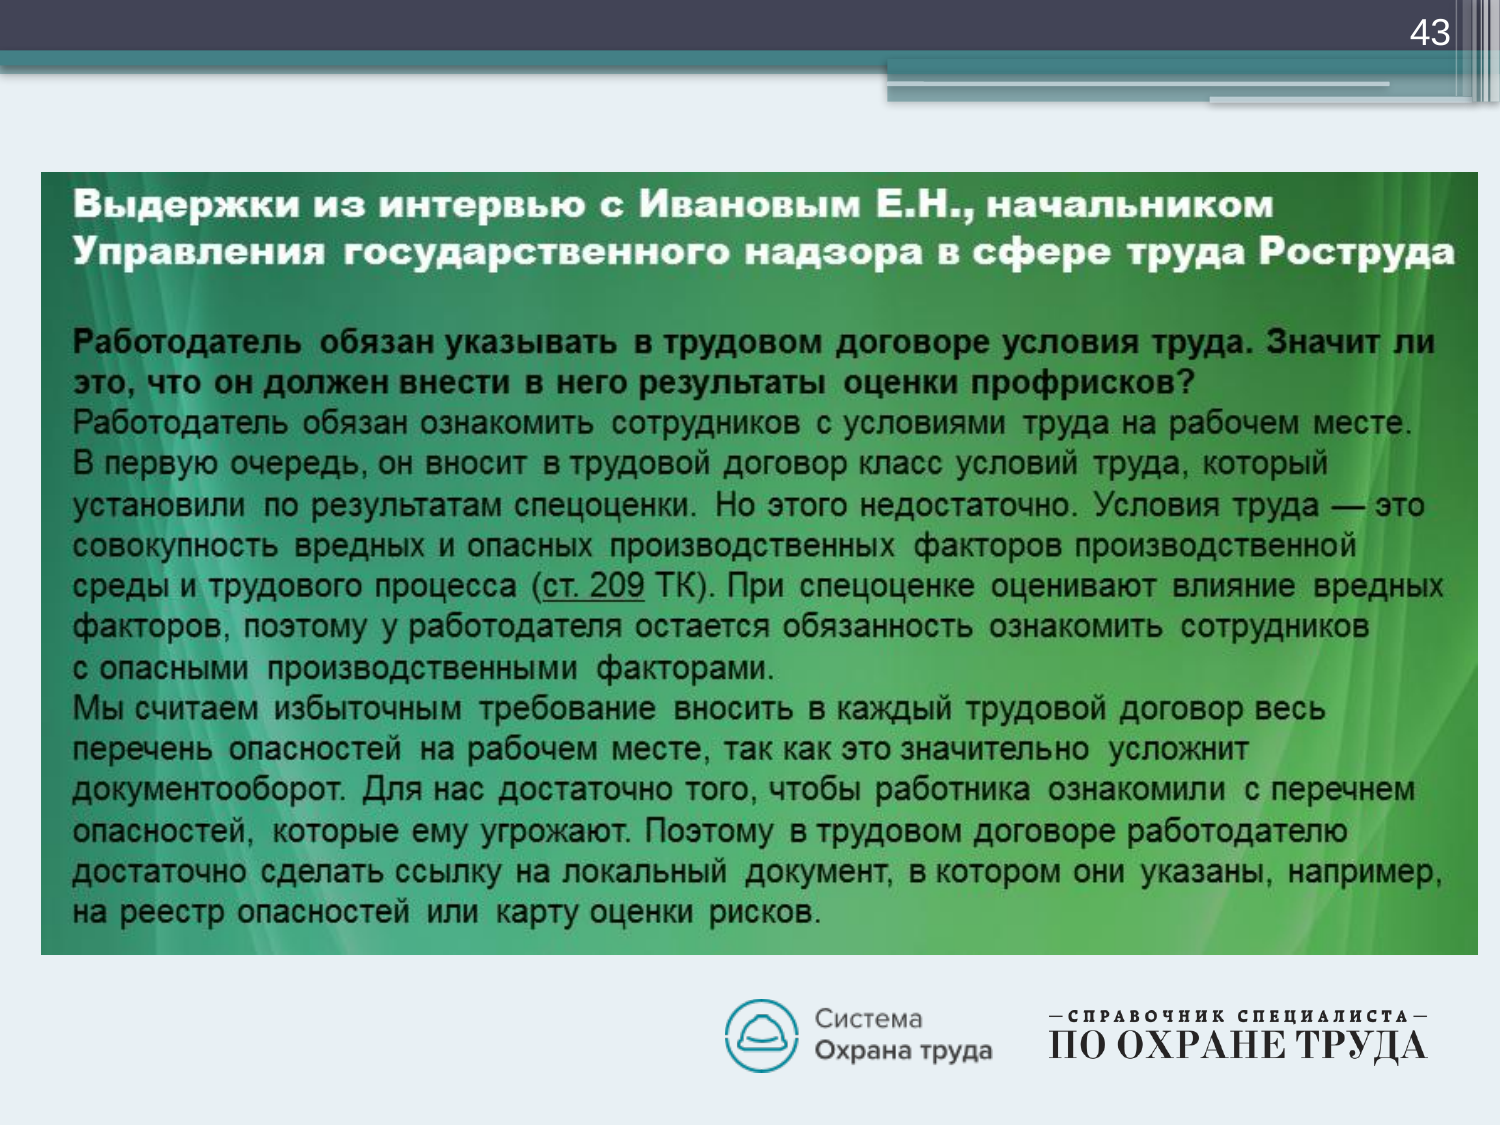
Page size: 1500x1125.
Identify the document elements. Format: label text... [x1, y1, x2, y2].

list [41, 172, 1478, 956]
picture [725, 999, 993, 1074]
slide_number 43 [1341, 0, 1466, 61]
picture [1048, 1009, 1428, 1066]
